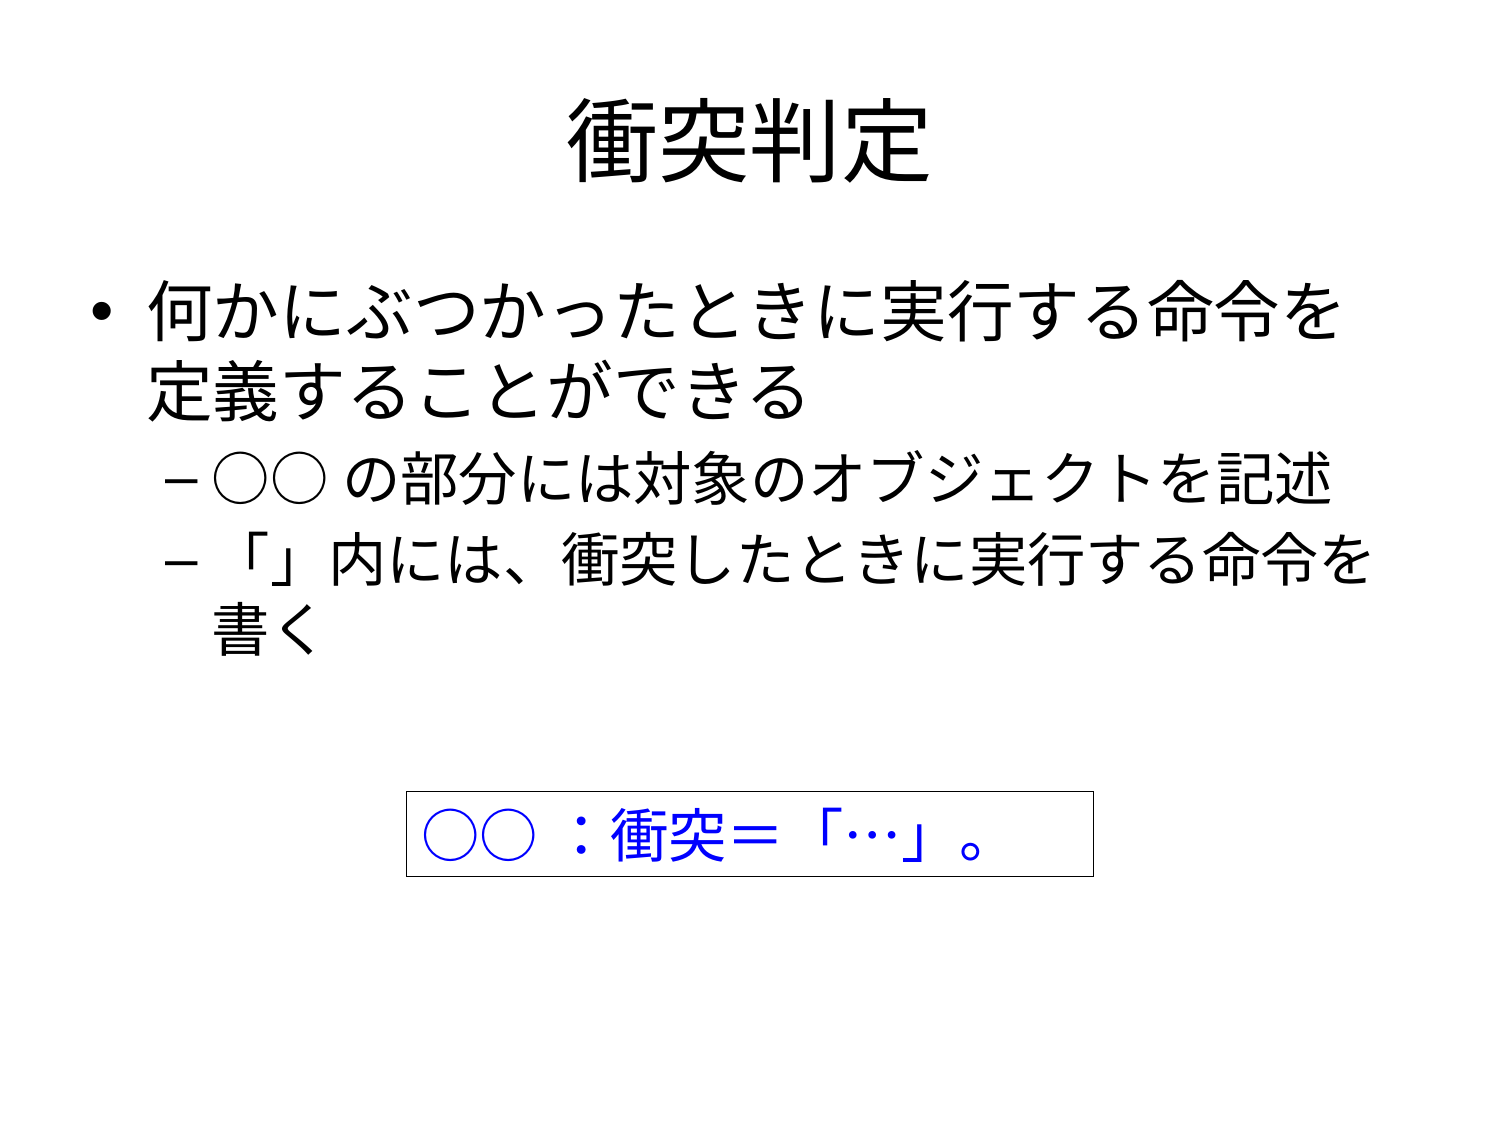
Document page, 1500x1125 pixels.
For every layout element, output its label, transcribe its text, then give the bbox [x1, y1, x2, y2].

title 衝突判定 [75, 45, 1425, 233]
list 何かにぶつかったときに実行する命令を定義することができる ○○の部分には対象のオブジェクトを記述 「」内には、衝突したときに実行する命令を書く [75, 262, 1425, 1005]
text_box ○○：衝突＝「…」。 [406, 791, 1094, 877]
